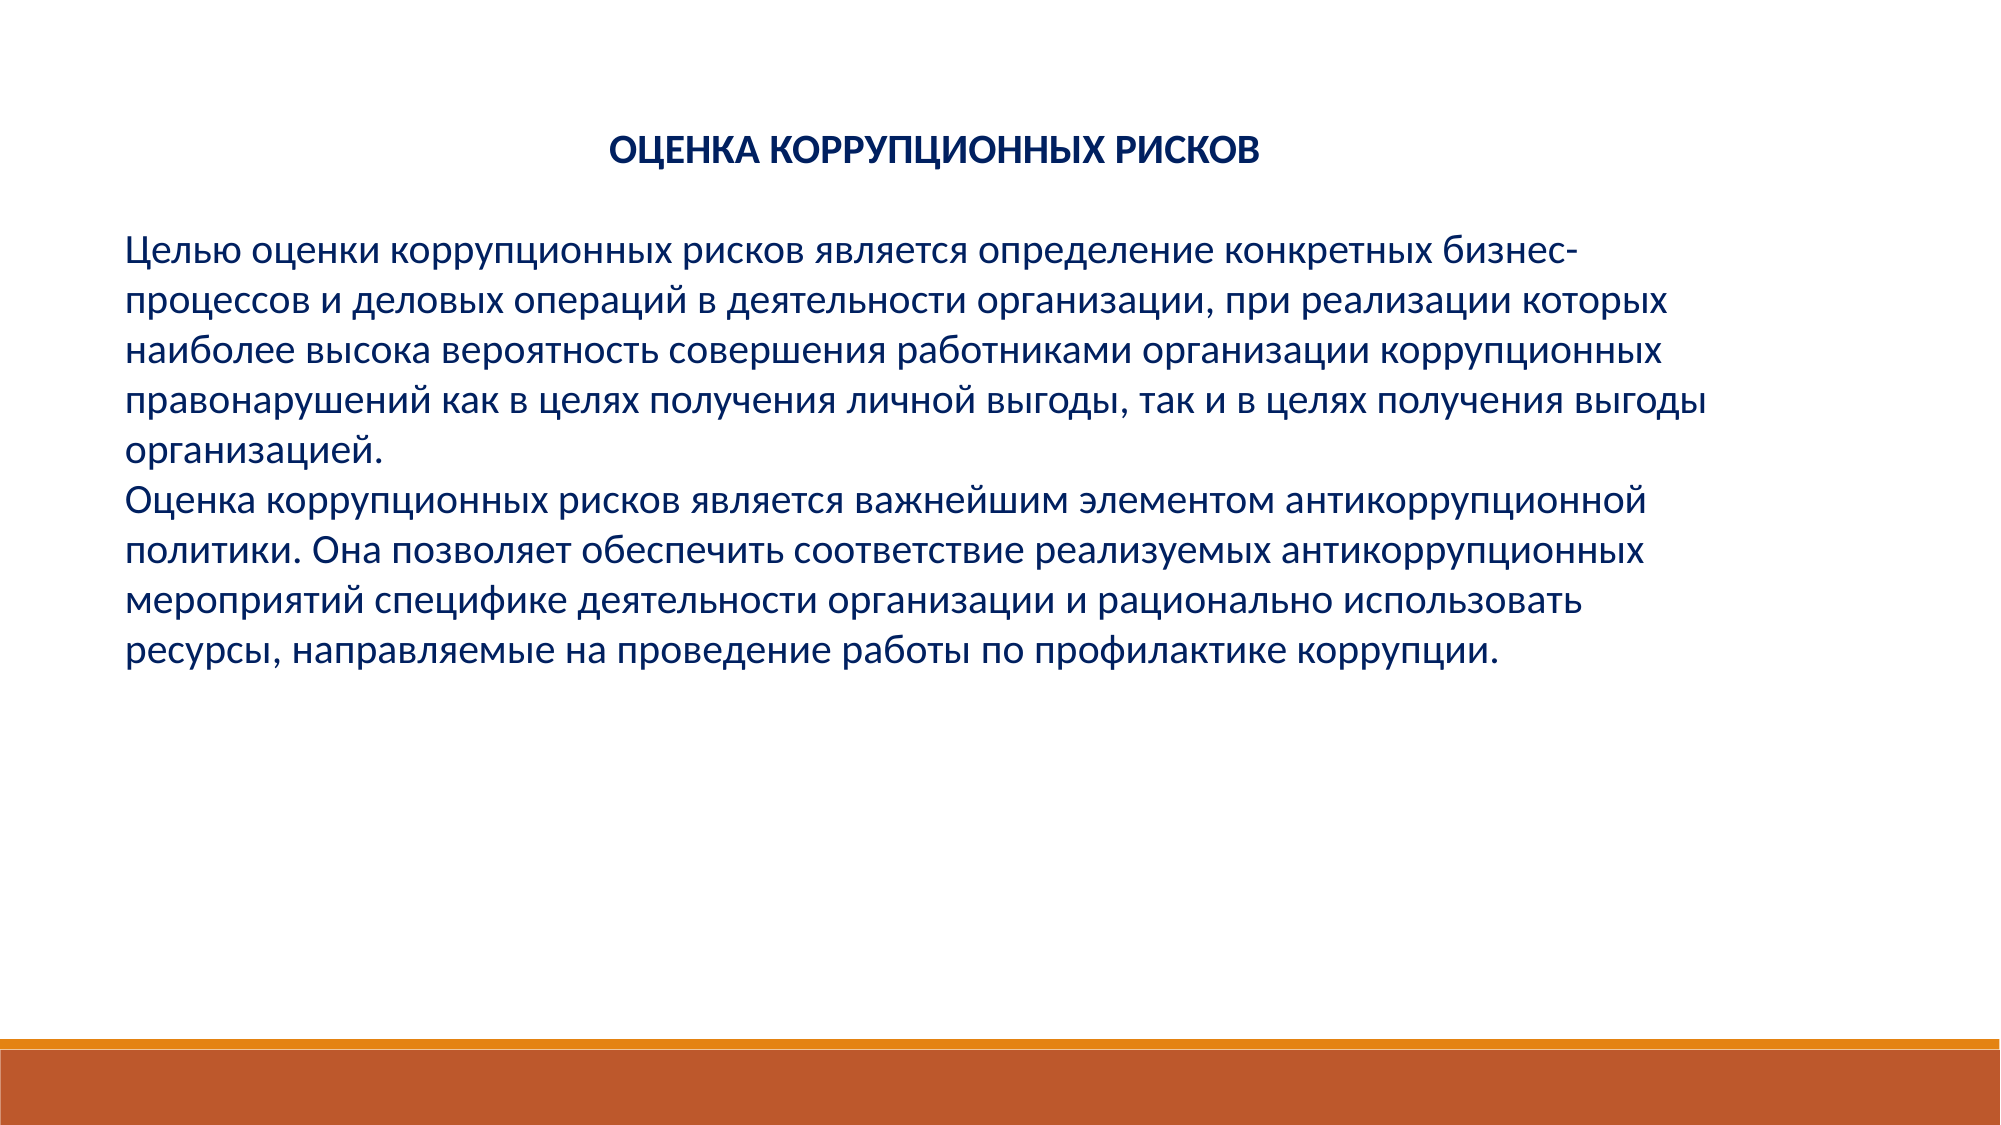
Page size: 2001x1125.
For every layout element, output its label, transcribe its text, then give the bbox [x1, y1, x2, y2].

text_box ОЦЕНКА КОРРУПЦИОННЫХ РИСКОВ Целью оценки коррупционных рисков является определение конкретных бизнес-процессов и деловых операций в деятельности организации, при реализации которых наиболее высока вероятность совершения работниками организации коррупционных правонарушений как в целях получения личной выгоды, так и в целях получения выгоды организацией. Оценка коррупционных рисков является важнейшим элементом антикоррупционной политики. Она позволяет обеспечить соответствие реализуемых антикоррупционных мероприятий специфике деятельности организации и рационально использовать ресурсы, направляемые на проведение работы по профилактике коррупции. [110, 114, 1760, 680]
